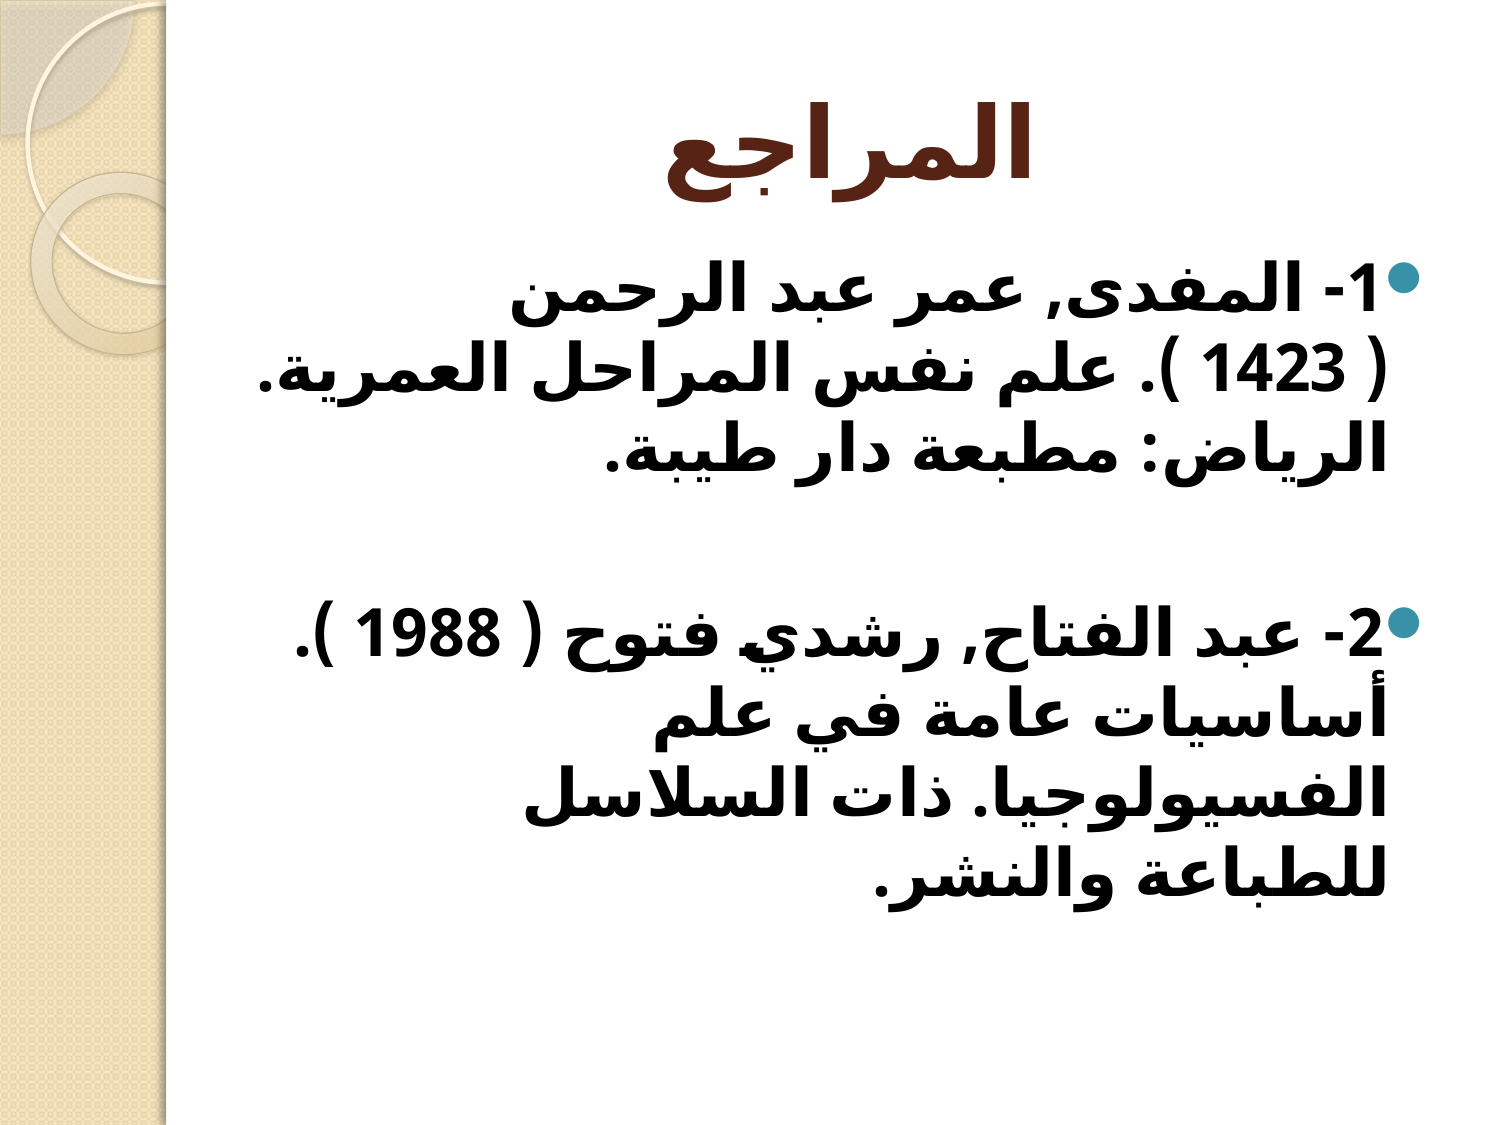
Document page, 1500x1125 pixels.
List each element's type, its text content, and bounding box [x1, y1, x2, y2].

list 1- المفدى, عمر عبد الرحمن ( 1423 ). علم نفس المراحل العمرية. الرياض: مطبعة دار طيبة. 2- عبد الفتاح, رشدي فتوح ( 1988 ). أساسيات عامة في علم الفسيولوجيا. ذات السلاسل للطباعة والنشر. [235, 237, 1466, 1025]
title المراجع [235, 45, 1466, 233]
